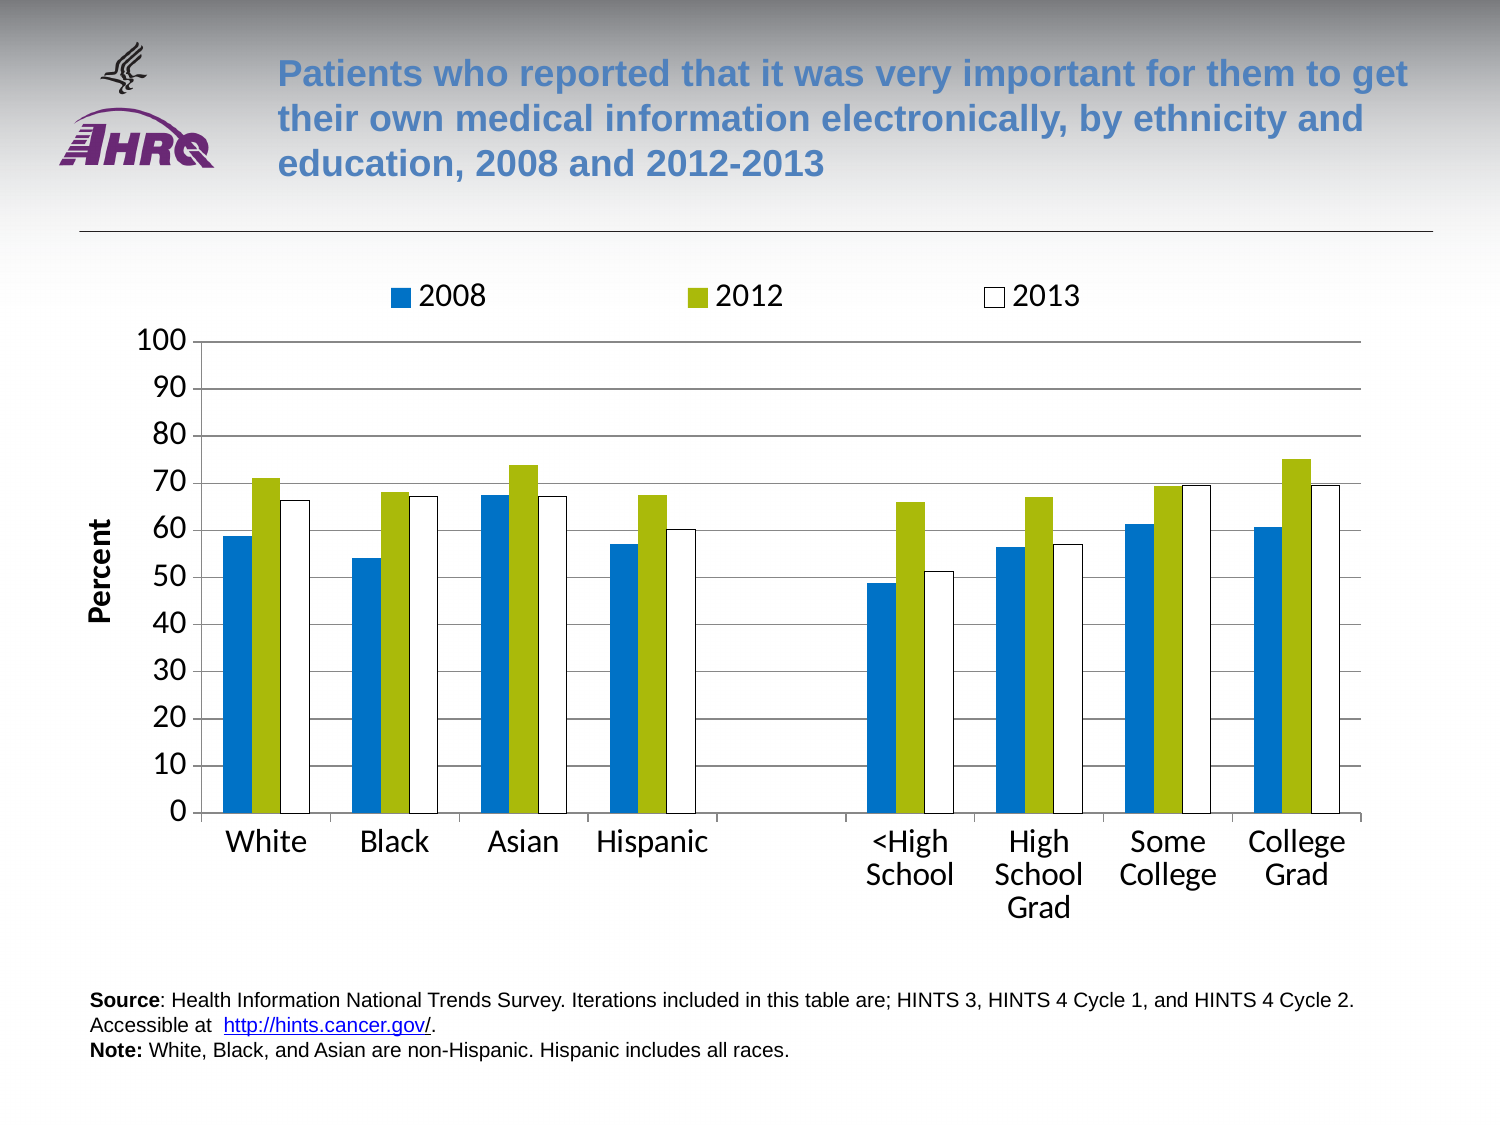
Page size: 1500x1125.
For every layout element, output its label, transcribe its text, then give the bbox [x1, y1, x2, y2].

text_box Source: Health Information National Trends Survey. Iterations included in this table are; HINTS 3, HINTS 4 Cycle 1, and HINTS 4 Cycle 2. Accessible at http://hints.cancer.gov/. Note: White, Black, and Asian are non-Hispanic. Hispanic includes all races. [74, 979, 1438, 1070]
picture [0, 0, 1500, 1125]
chart [74, 262, 1426, 968]
title Patients who reported that it was very important for them to get their own medical information electronically, by ethnicity and education, 2008 and 2012-2013 [262, 45, 1425, 188]
